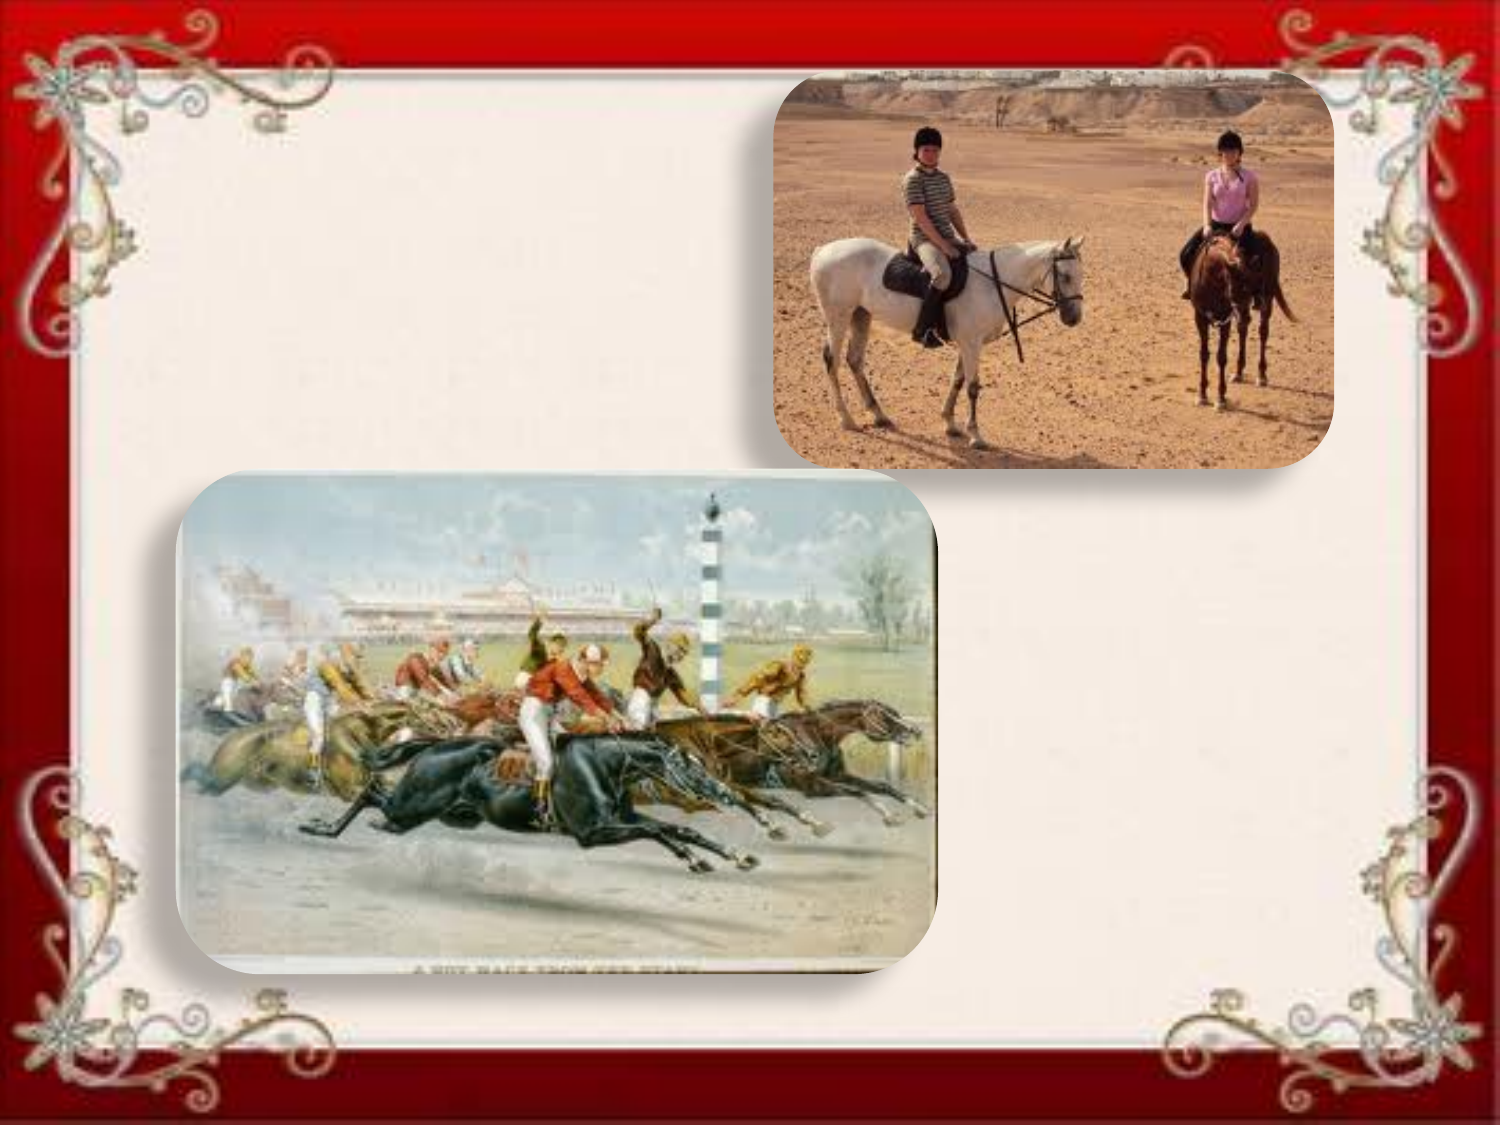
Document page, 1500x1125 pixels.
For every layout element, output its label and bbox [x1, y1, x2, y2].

picture [0, 0, 1500, 1125]
list [773, 70, 1335, 469]
